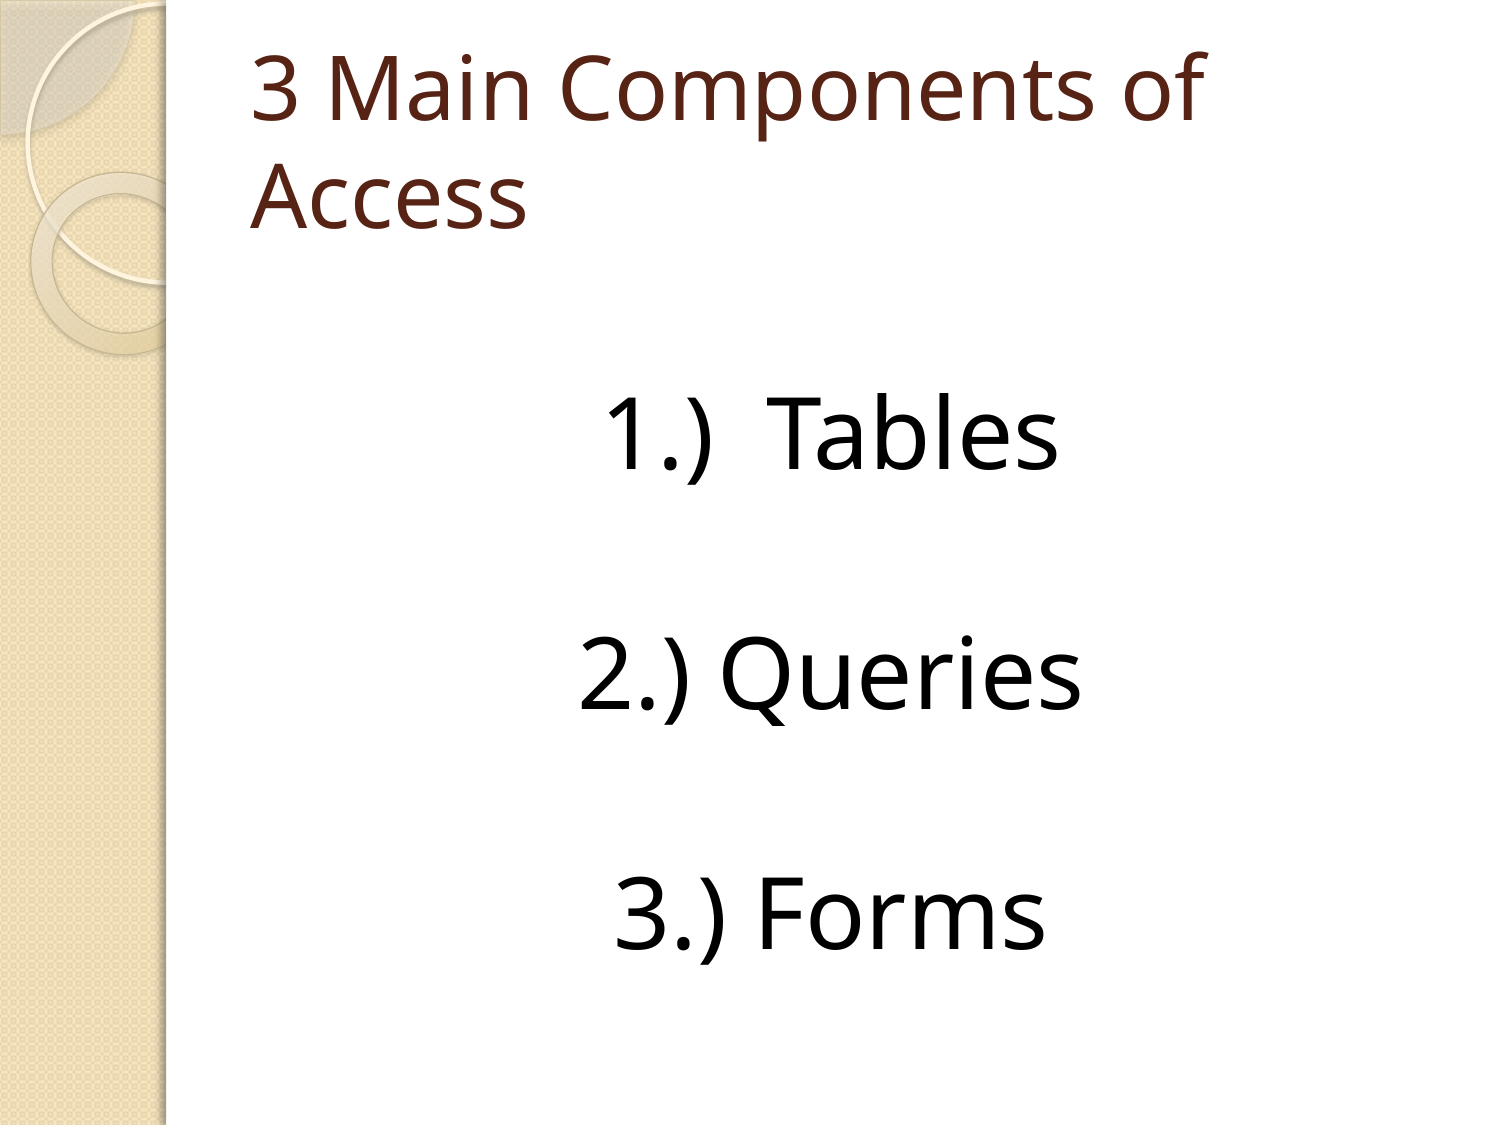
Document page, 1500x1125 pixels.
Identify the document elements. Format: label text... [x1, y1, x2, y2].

text_box 1.) Tables 2.) Queries 3.) Forms [362, 362, 1300, 977]
title 3 Main Components of Access [235, 45, 1466, 233]
